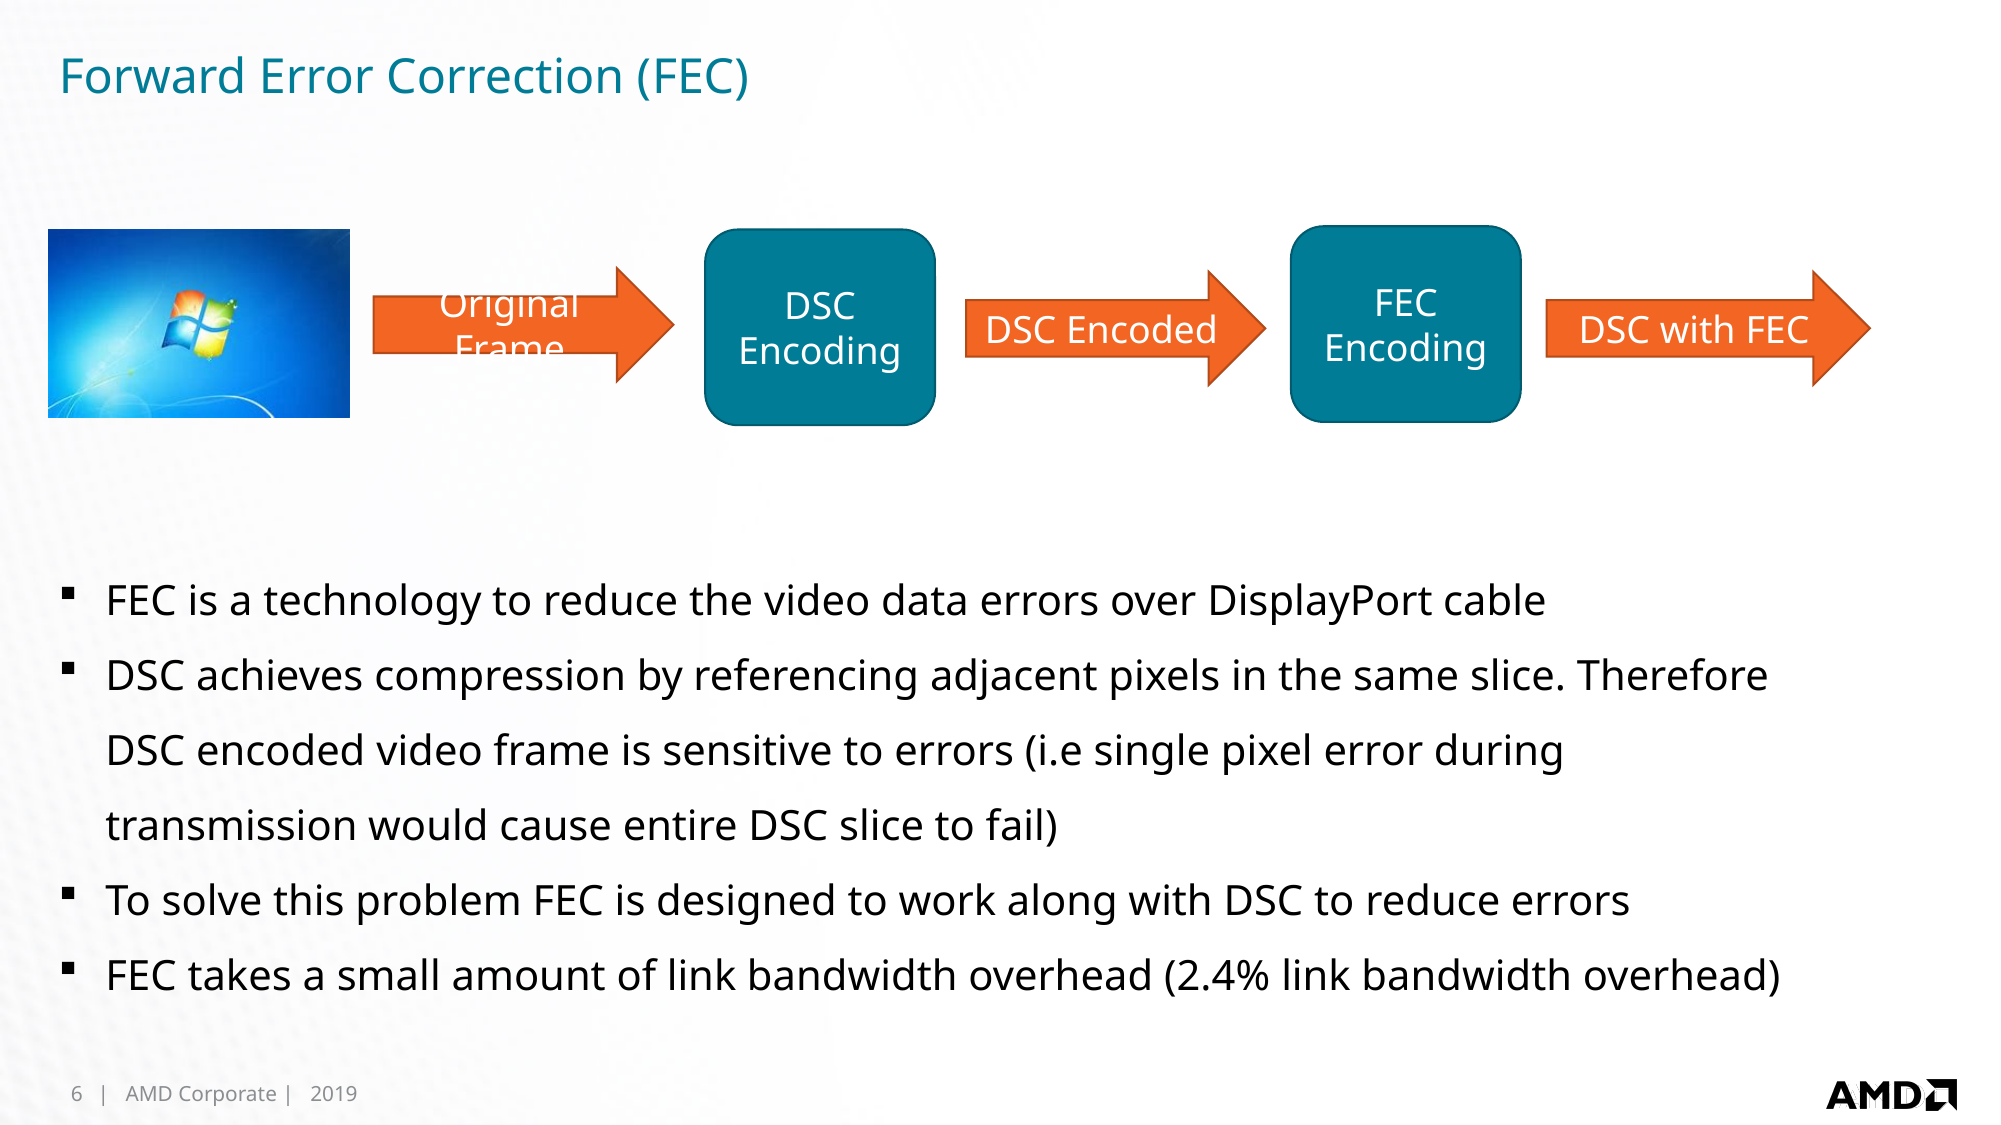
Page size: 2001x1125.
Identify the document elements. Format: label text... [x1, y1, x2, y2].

text_box FEC Encoding [1289, 225, 1522, 423]
text_box Original Frame [372, 265, 675, 384]
text_box FEC is a technology to reduce the video data errors over DisplayPort cable DSC achieves compression by referencing adjacent pixels in the same slice. Therefore DSC encoded video frame is sensitive to errors (i.e single pixel error during transmission would cause entire DSC slice to fail) To solve this problem FEC is designed to work along with DSC to reduce errors FEC takes a small amount of link bandwidth overhead (2.4% link bandwidth overhead) [43, 541, 1826, 1006]
footer | AMD Corporate | 2019 [98, 1065, 773, 1125]
slide_number 6 [0, 1065, 98, 1125]
text_box DSC Encoding [704, 228, 937, 427]
text_box DSC with FEC [1545, 269, 1872, 388]
text_box DSC Encoded [965, 269, 1267, 388]
picture [0, 0, 2000, 1125]
title Forward Error Correction (FEC) [43, 43, 1957, 112]
